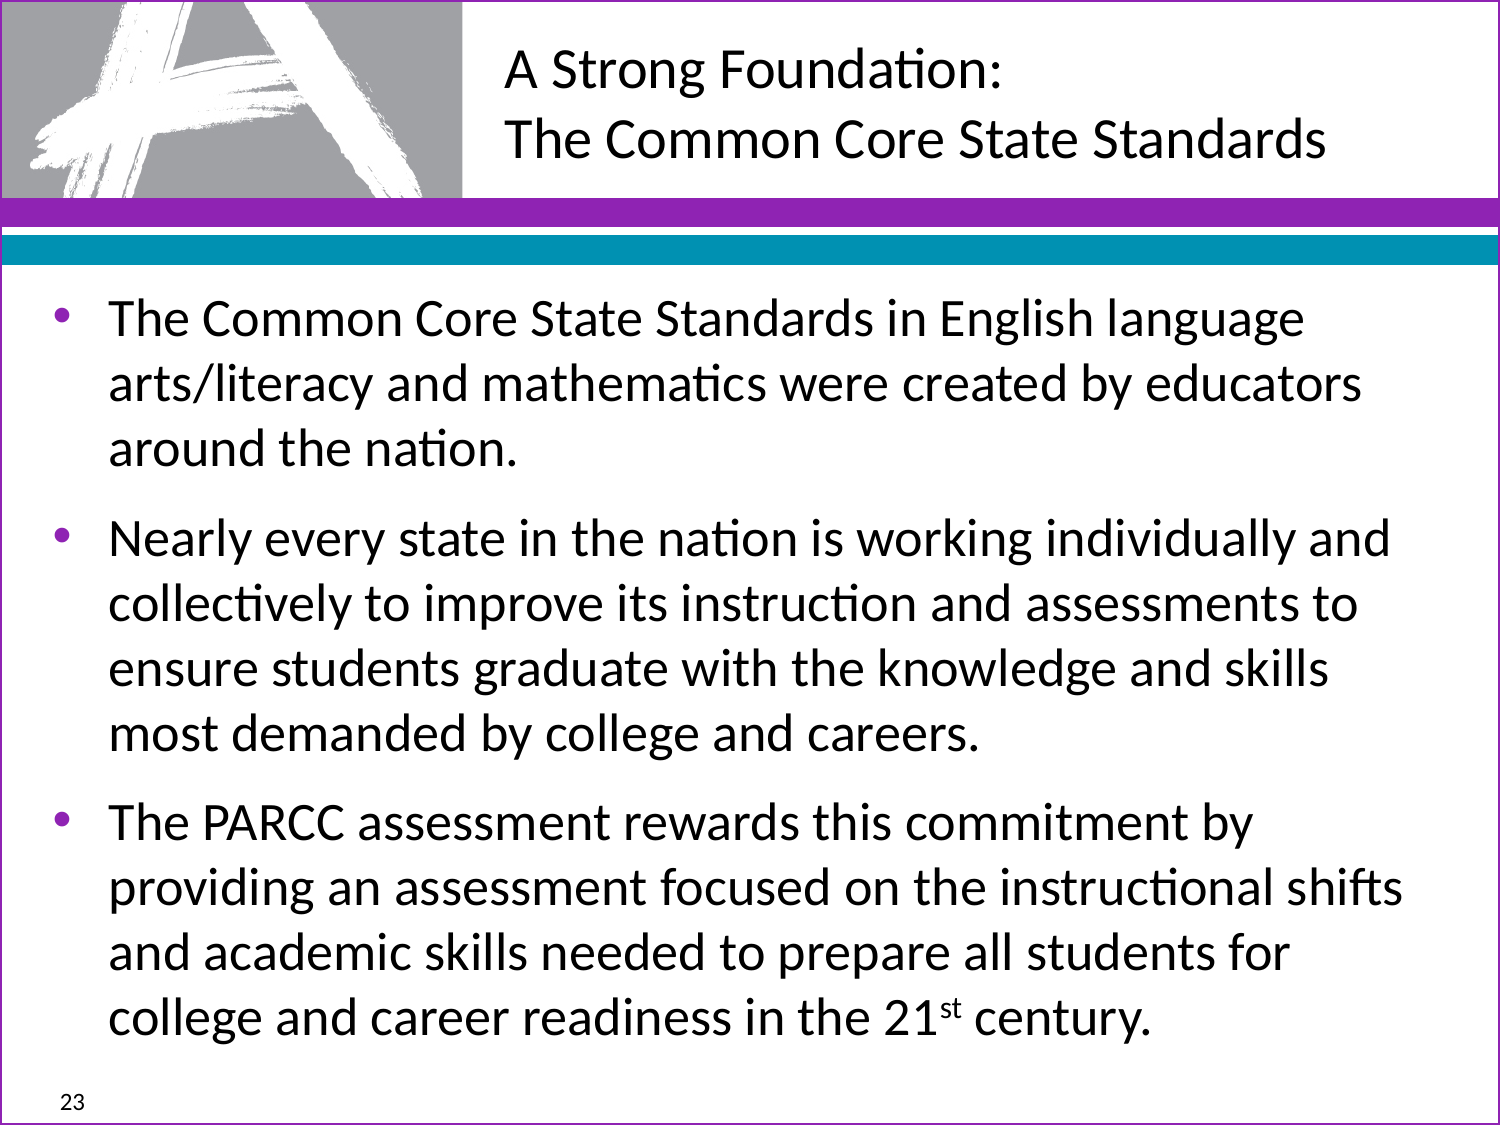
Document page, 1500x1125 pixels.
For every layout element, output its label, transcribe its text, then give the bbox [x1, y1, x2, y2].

picture [2, 2, 462, 198]
slide_number 23 [0, 1077, 100, 1125]
title A Strong Foundation: The Common Core State Standards [462, 0, 1500, 200]
list The Common Core State Standards in English language arts/literacy and mathematics were created by educators around the nation. Nearly every state in the nation is working individually and collectively to improve its instruction and assessments to ensure students graduate with the knowledge and skills most demanded by college and careers. The PARCC assessment rewards this commitment by providing an assessment focused on the instructional shifts and academic skills needed to prepare all students for college and career readiness in the 21st century. [37, 275, 1438, 1100]
